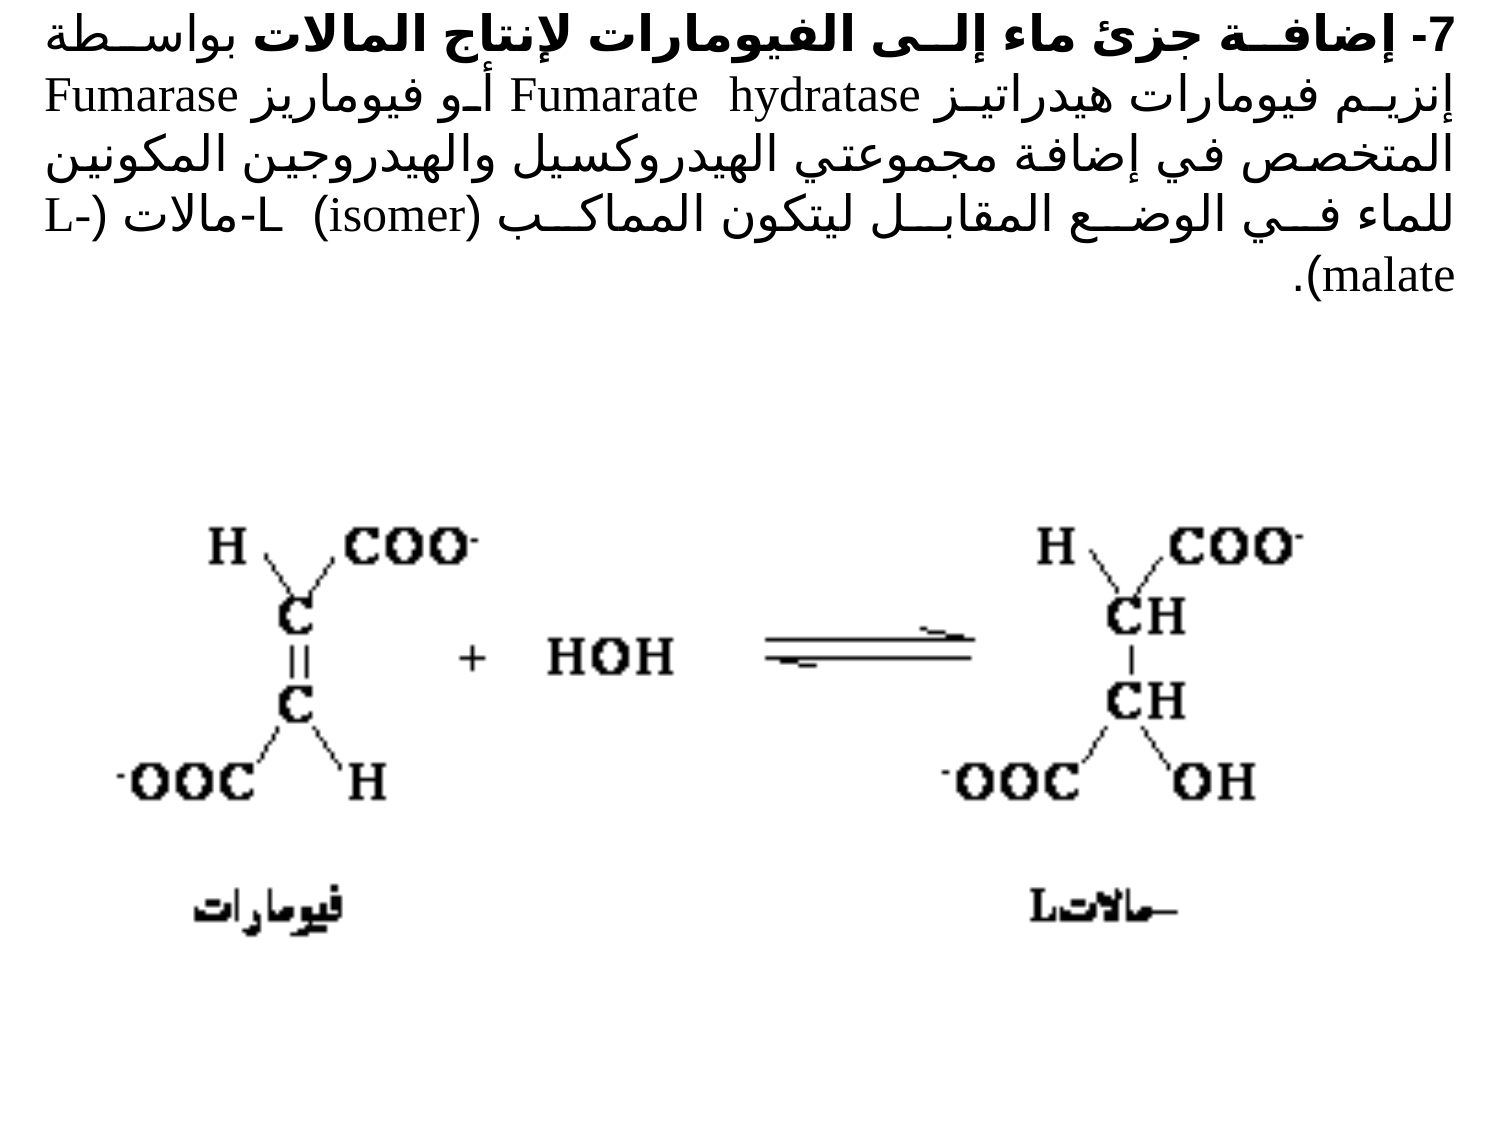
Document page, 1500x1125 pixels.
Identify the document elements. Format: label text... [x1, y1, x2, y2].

text_box 7- إضافة جزئ ماء إلى الفيومارات لإنتاج المالات بواسطة إنزيم فيومارات هيدراتيز Fumarate hydratase أو فيوماريز Fumarase المتخصص في إضافة مجموعتي الهيدروكسيل والهيدروجين المكونين للماء في الوضع المقابل ليتكون المماكب (isomer) L-مالات (L-malate). [29, 0, 1471, 309]
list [99, 503, 1341, 990]
